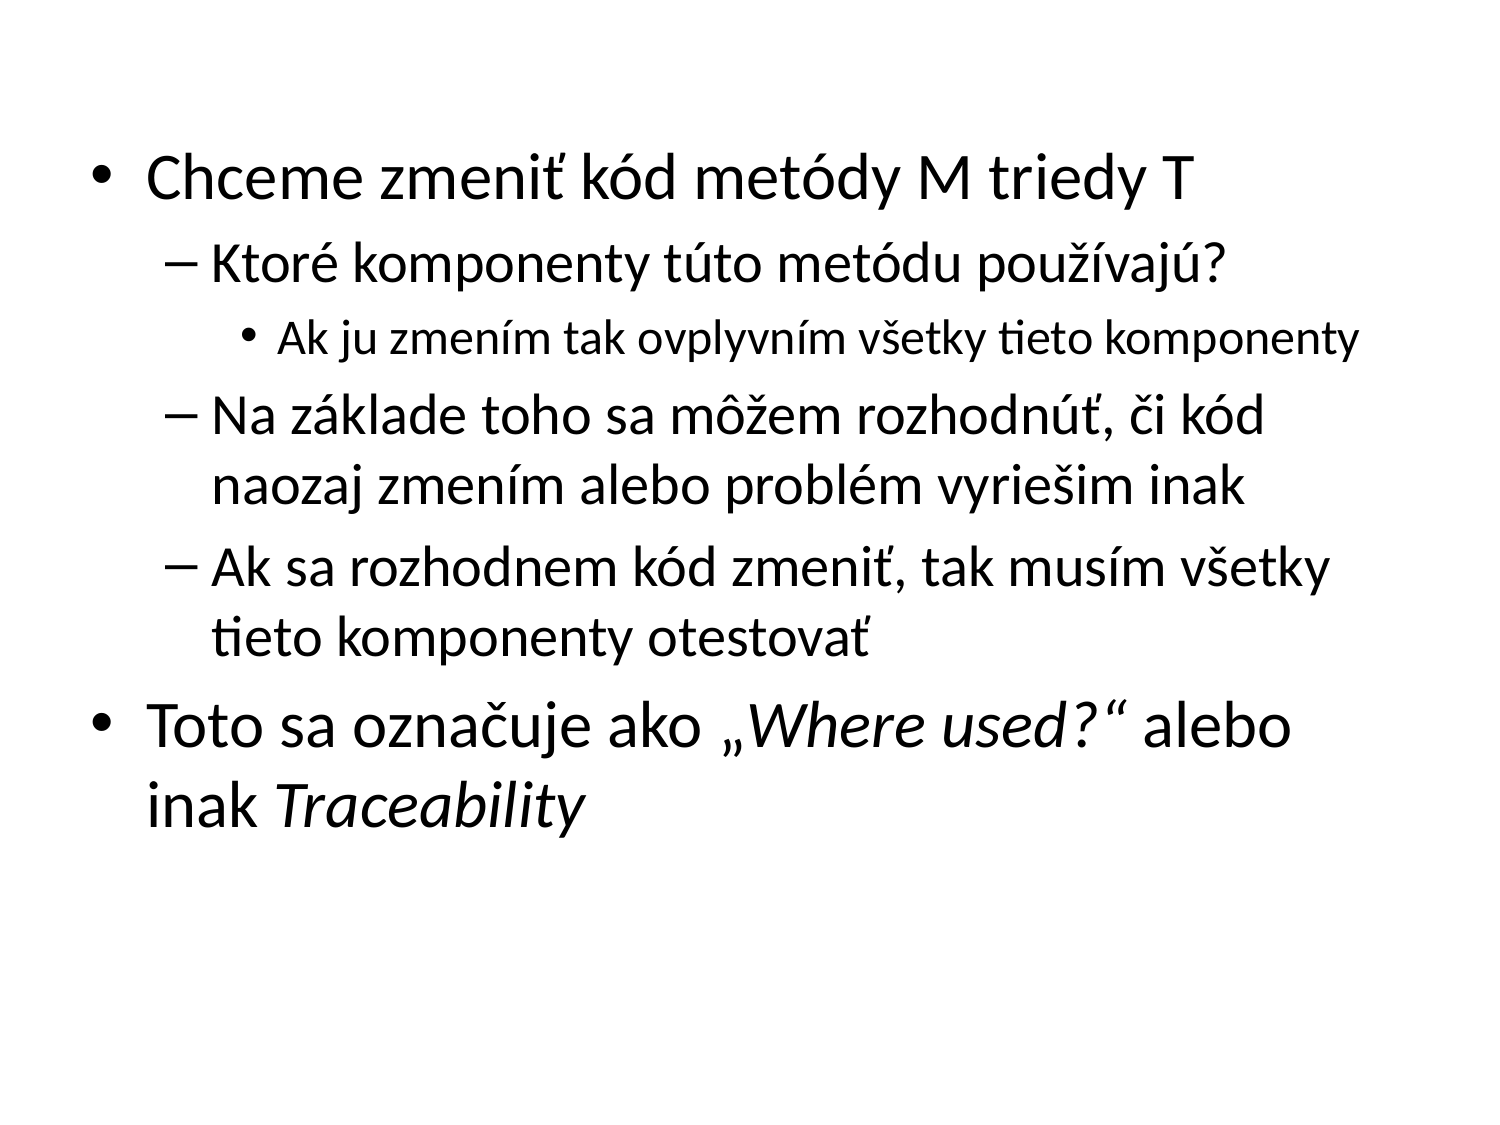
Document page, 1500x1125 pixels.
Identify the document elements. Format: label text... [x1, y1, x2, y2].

list Chceme zmeniť kód metódy M triedy T Ktoré komponenty túto metódu používajú? Ak ju zmením tak ovplyvním všetky tieto komponenty Na základe toho sa môžem rozhodnúť, či kód naozaj zmením alebo problém vyriešim inak Ak sa rozhodnem kód zmeniť, tak musím všetky tieto komponenty otestovať Toto sa označuje ako „Where used?“ alebo inak Traceability [75, 125, 1425, 1005]
